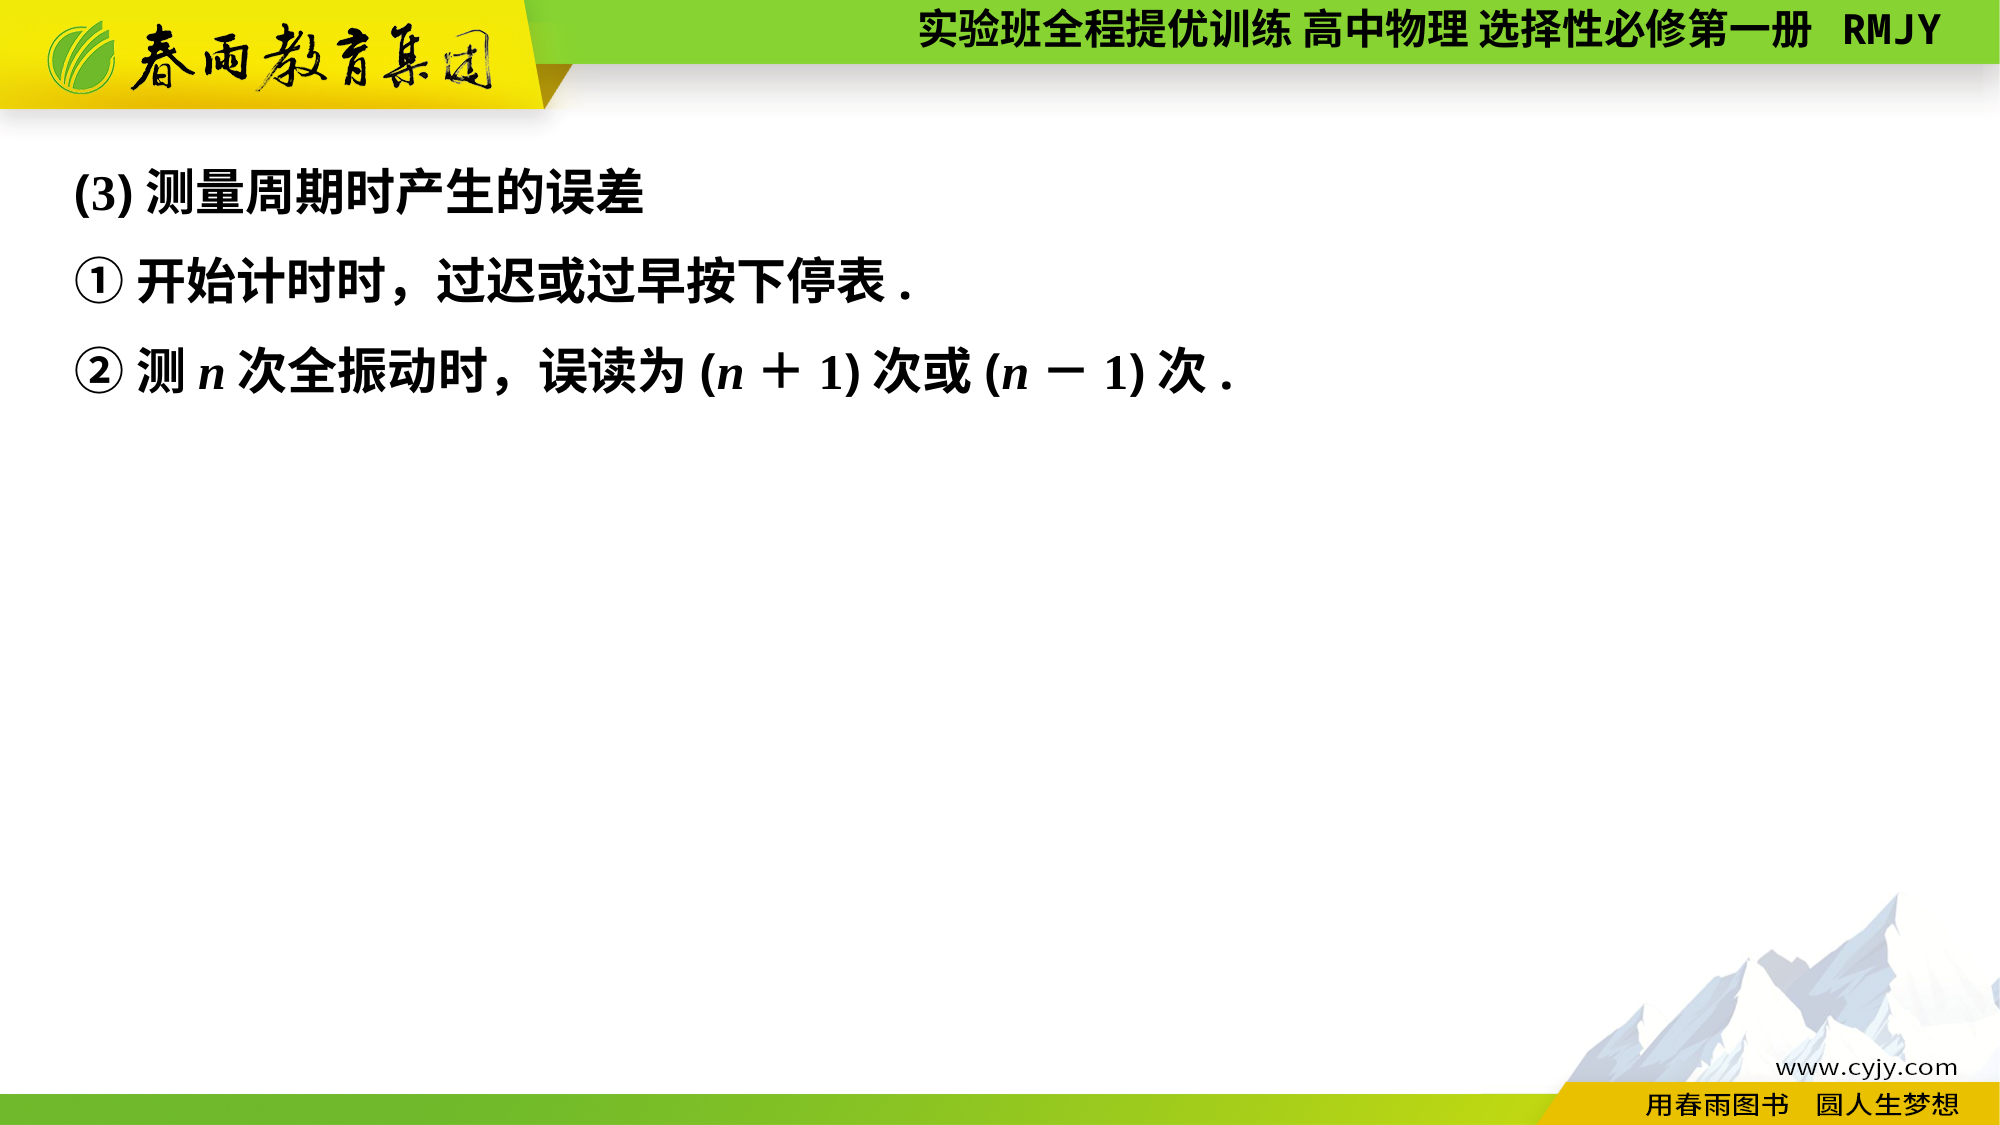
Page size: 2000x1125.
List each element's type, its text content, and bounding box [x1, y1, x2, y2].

picture [0, 0, 2000, 1125]
list (3)测量周期时产生的误差 ①开始计时时，过迟或过早按下停表. ②测n次全振动时，误读为(n＋1)次或(n－1)次. [59, 122, 1944, 399]
